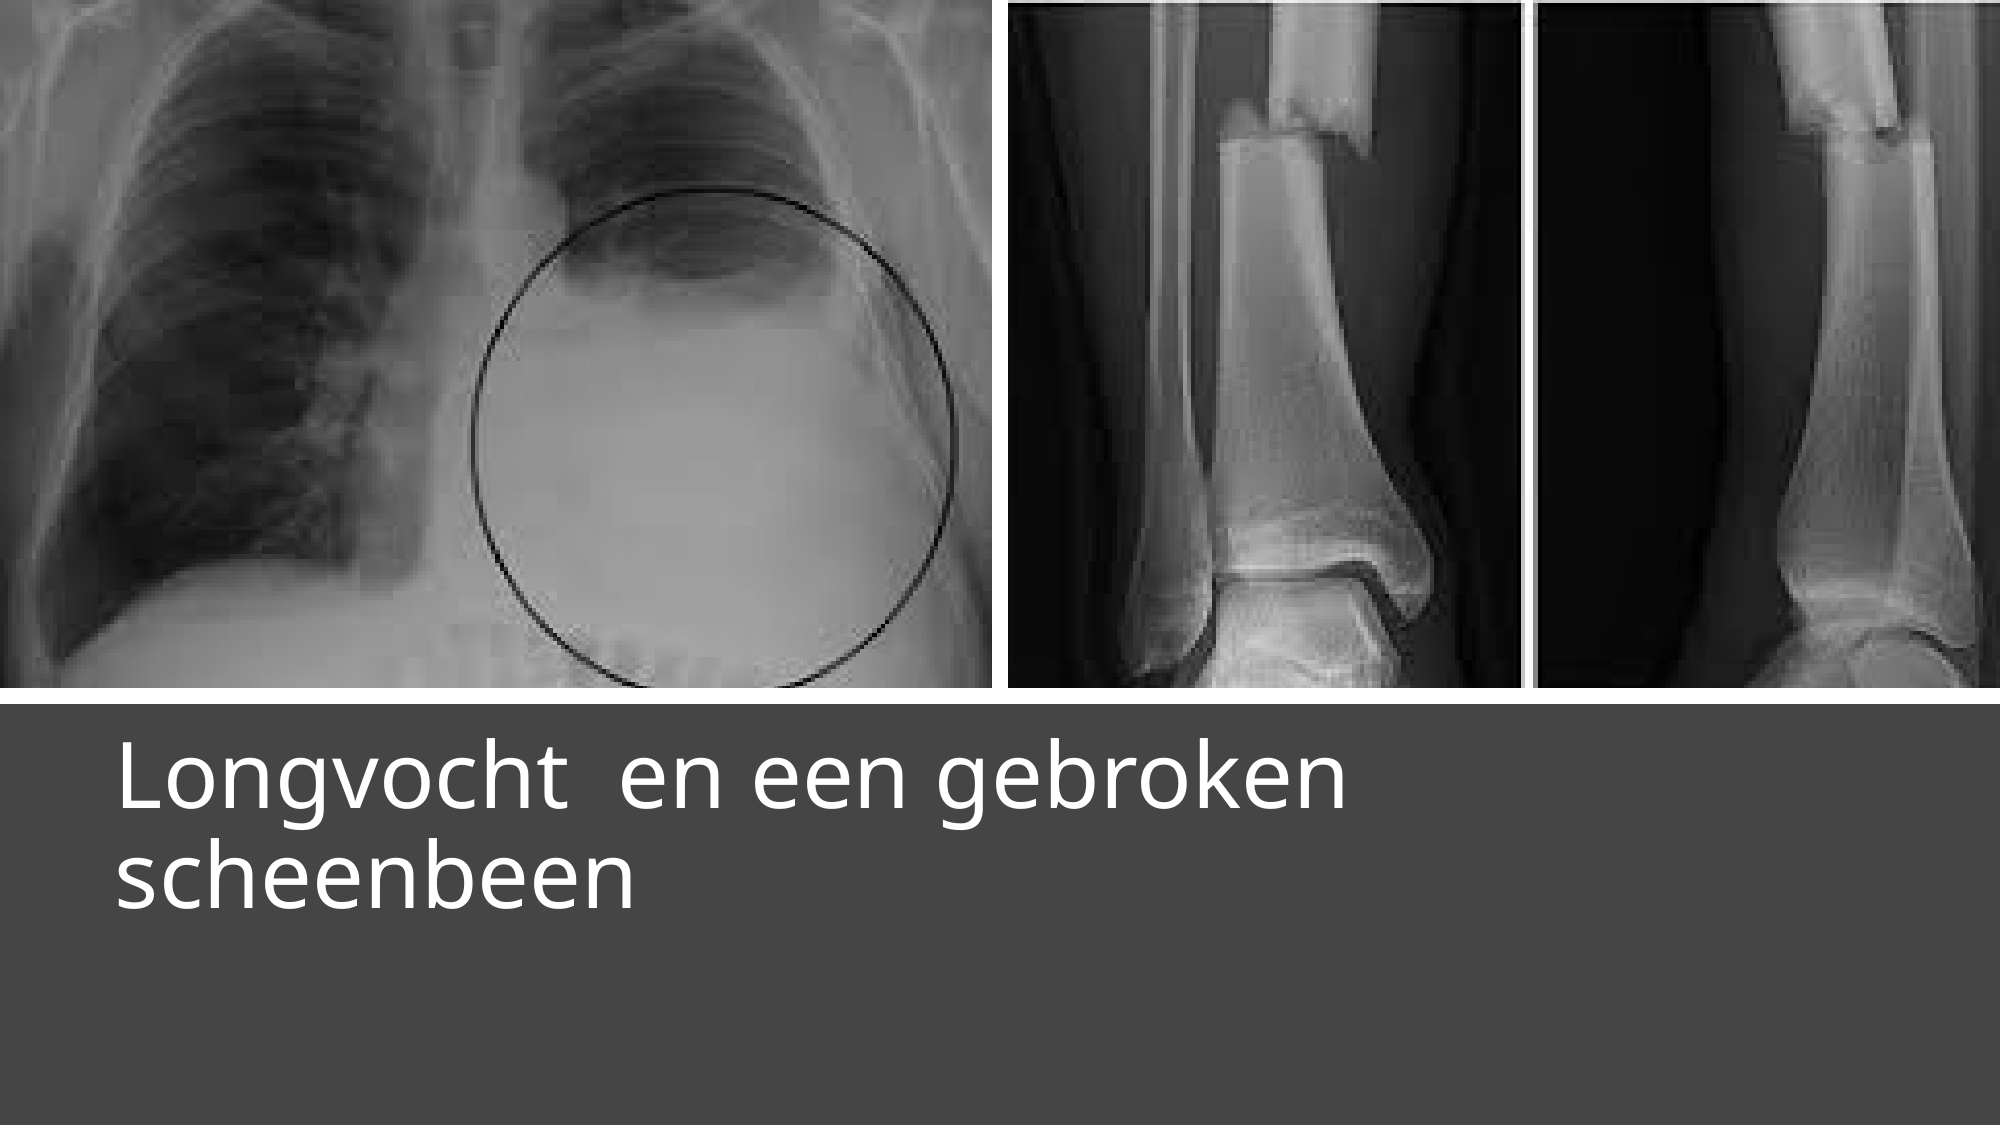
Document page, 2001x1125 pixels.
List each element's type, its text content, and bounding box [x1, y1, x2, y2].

picture [1001, 0, 2000, 695]
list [0, 0, 999, 695]
title Longvocht en een gebroken scheenbeen [99, 719, 1892, 936]
